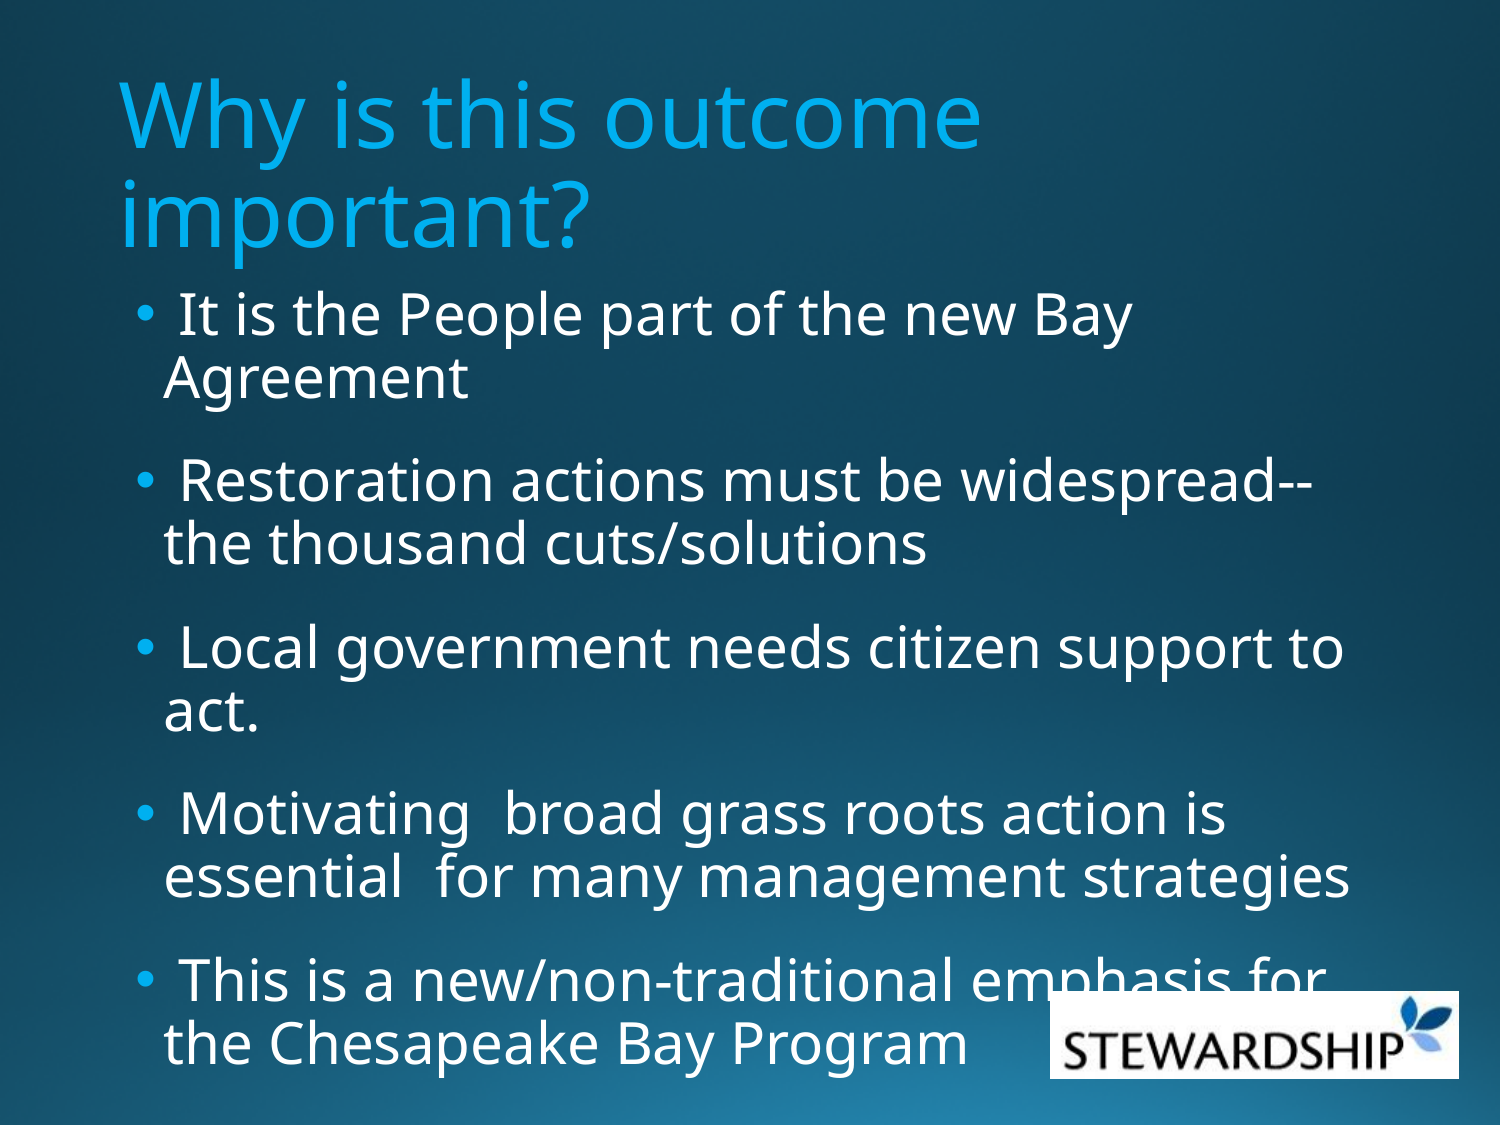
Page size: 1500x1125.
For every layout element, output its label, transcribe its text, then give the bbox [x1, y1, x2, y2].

title Why is this outcome important? [103, 59, 1397, 278]
picture [0, 0, 1500, 1125]
list It is the People part of the new Bay Agreement Restoration actions must be widespread-- the thousand cuts/solutions Local government needs citizen support to act. Motivating broad grass roots action is essential for many management strategies This is a new/non-traditional emphasis for the Chesapeake Bay Program [120, 277, 1380, 992]
